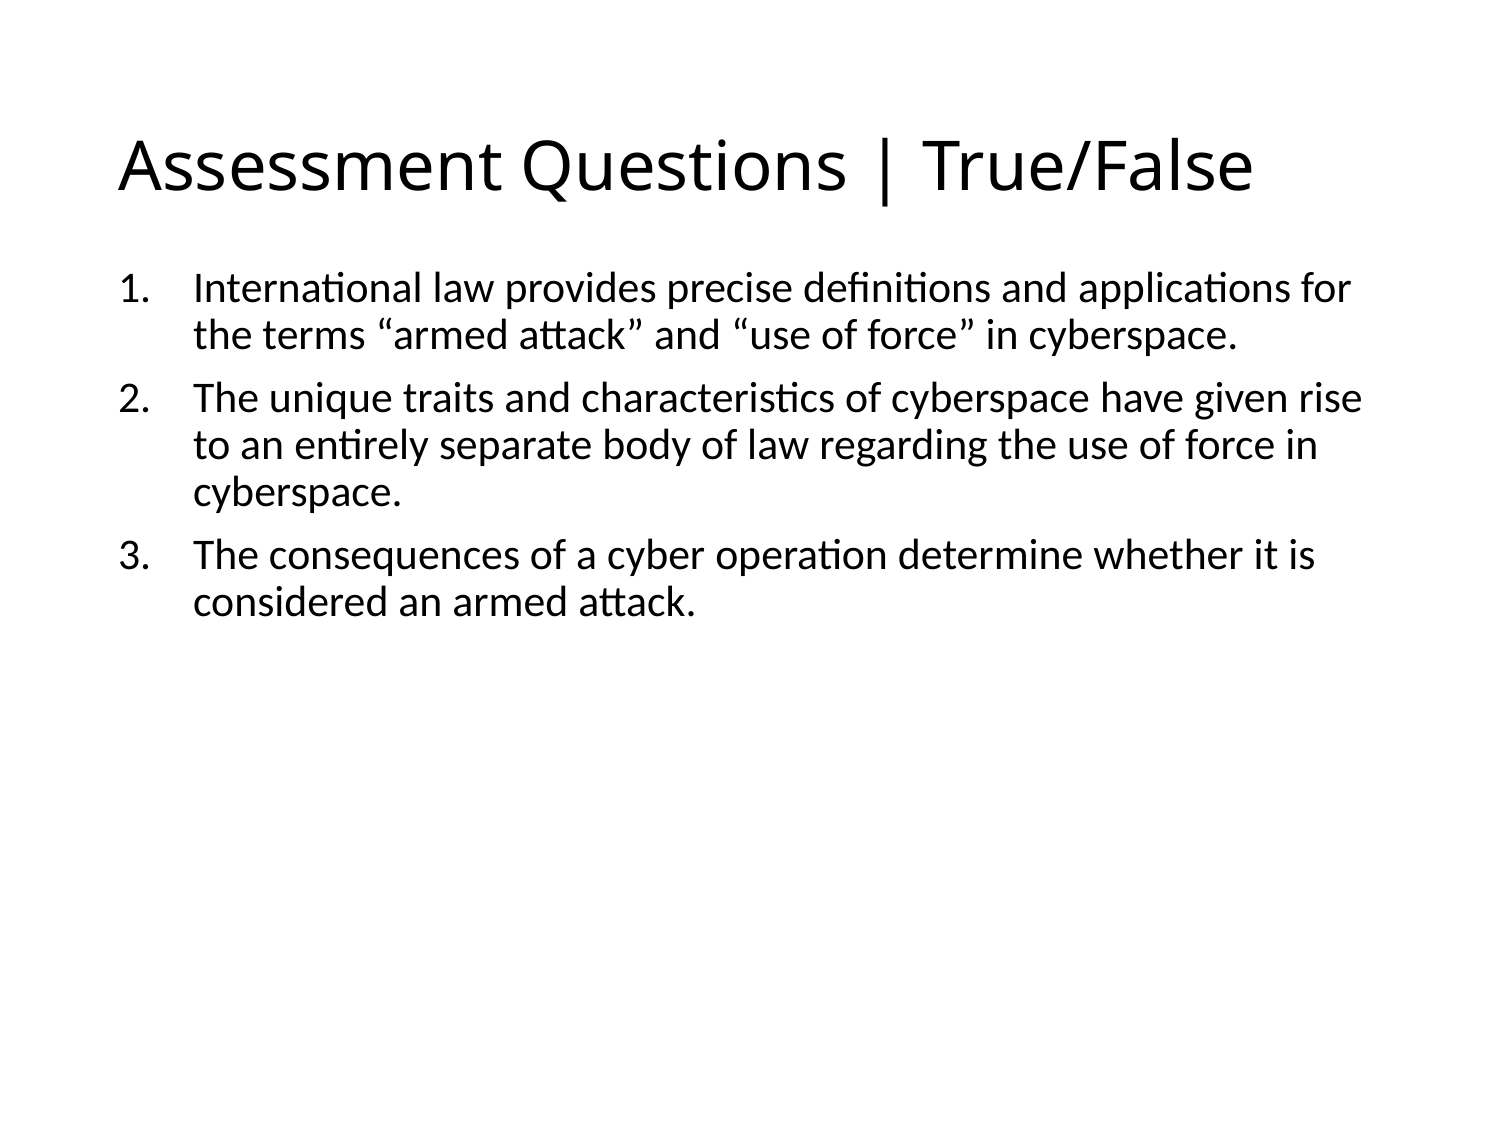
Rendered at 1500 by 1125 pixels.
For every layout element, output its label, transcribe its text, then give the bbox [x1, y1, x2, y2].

title Assessment Questions | True/False [102, 59, 1398, 256]
list International law provides precise definitions and applications for the terms “armed attack” and “use of force” in cyberspace. The unique traits and characteristics of cyberspace have given rise to an entirely separate body of law regarding the use of force in cyberspace. The consequences of a cyber operation determine whether it is considered an armed attack. [102, 256, 1398, 971]
